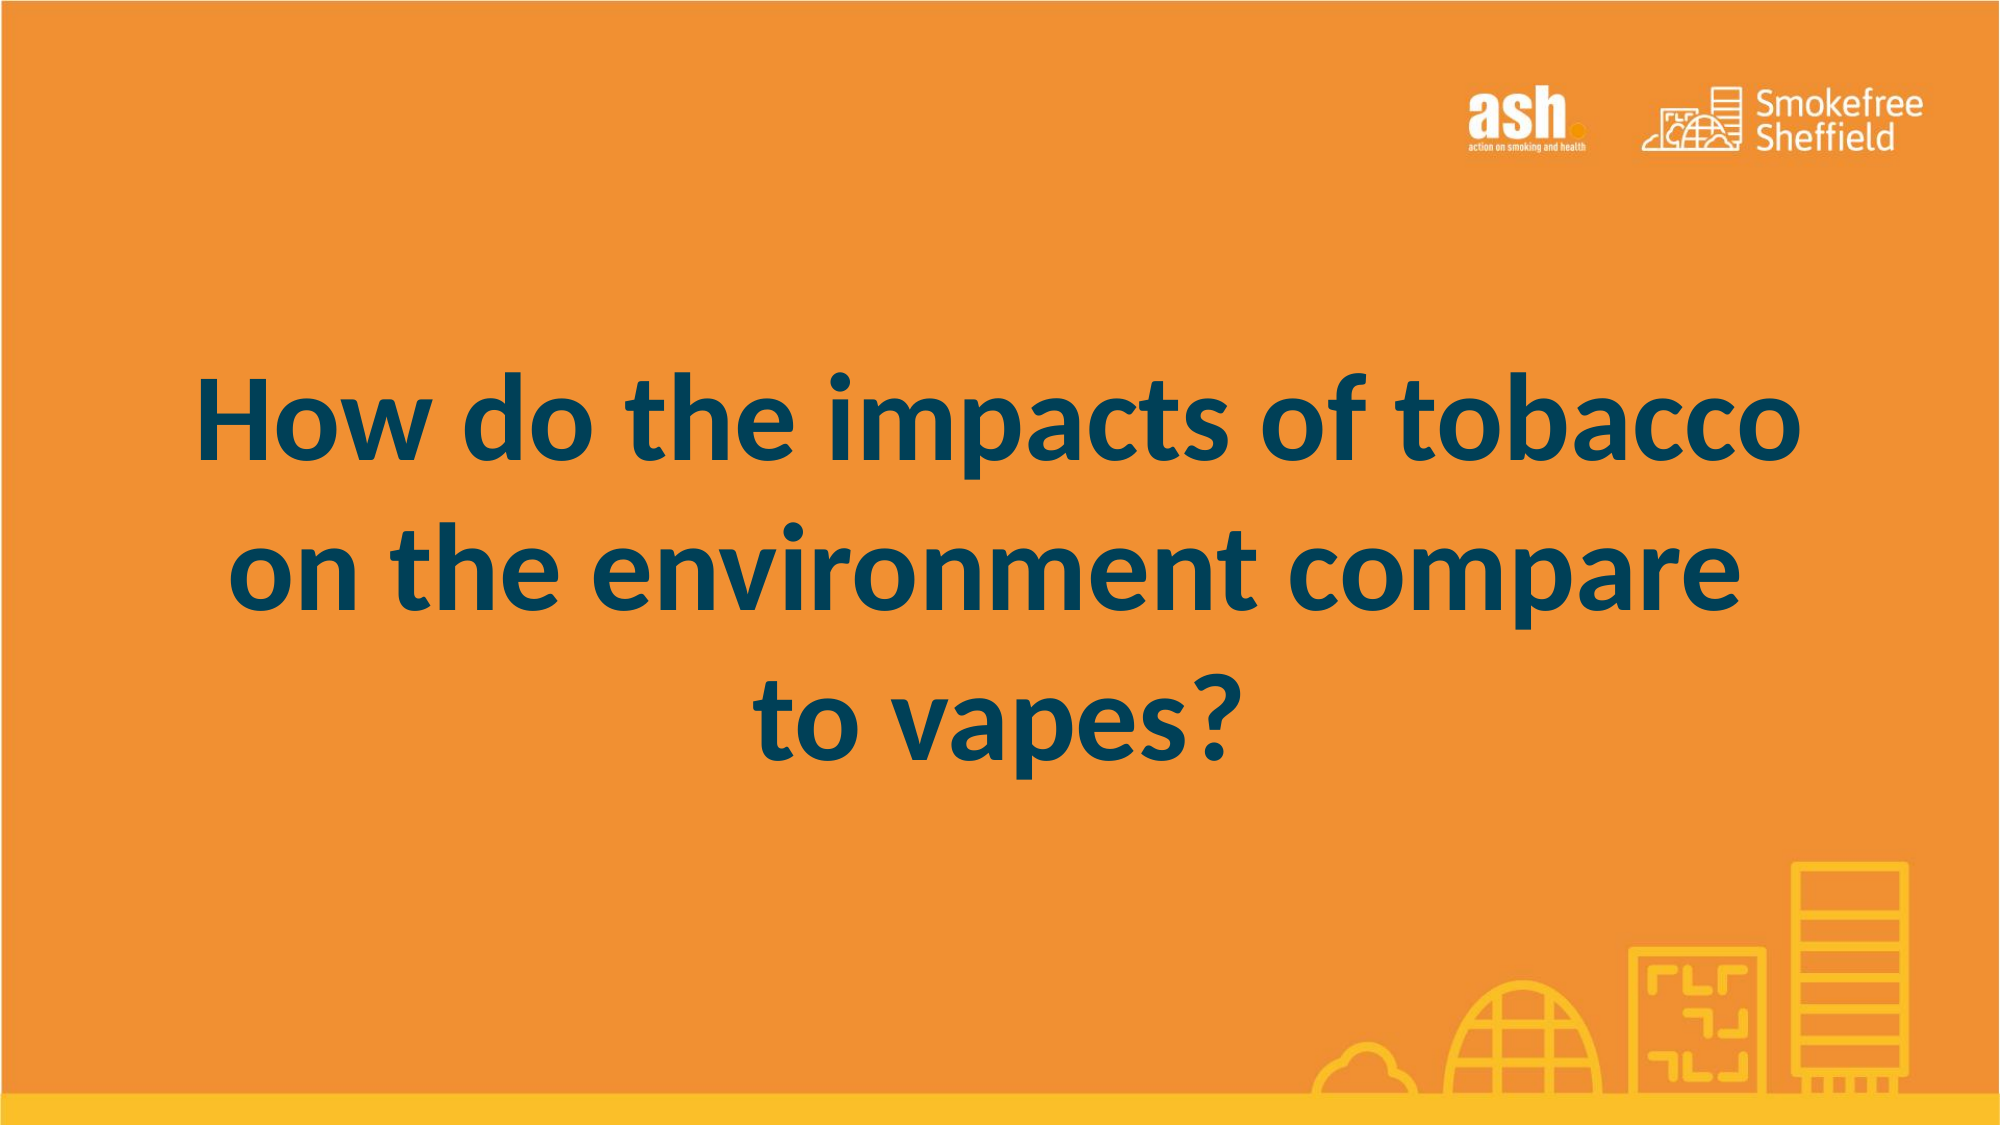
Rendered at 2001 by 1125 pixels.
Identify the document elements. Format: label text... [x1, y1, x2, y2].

picture [0, 0, 2000, 1125]
text_box How do the impacts of tobacco on the environment compare to vapes? [140, 327, 1860, 793]
